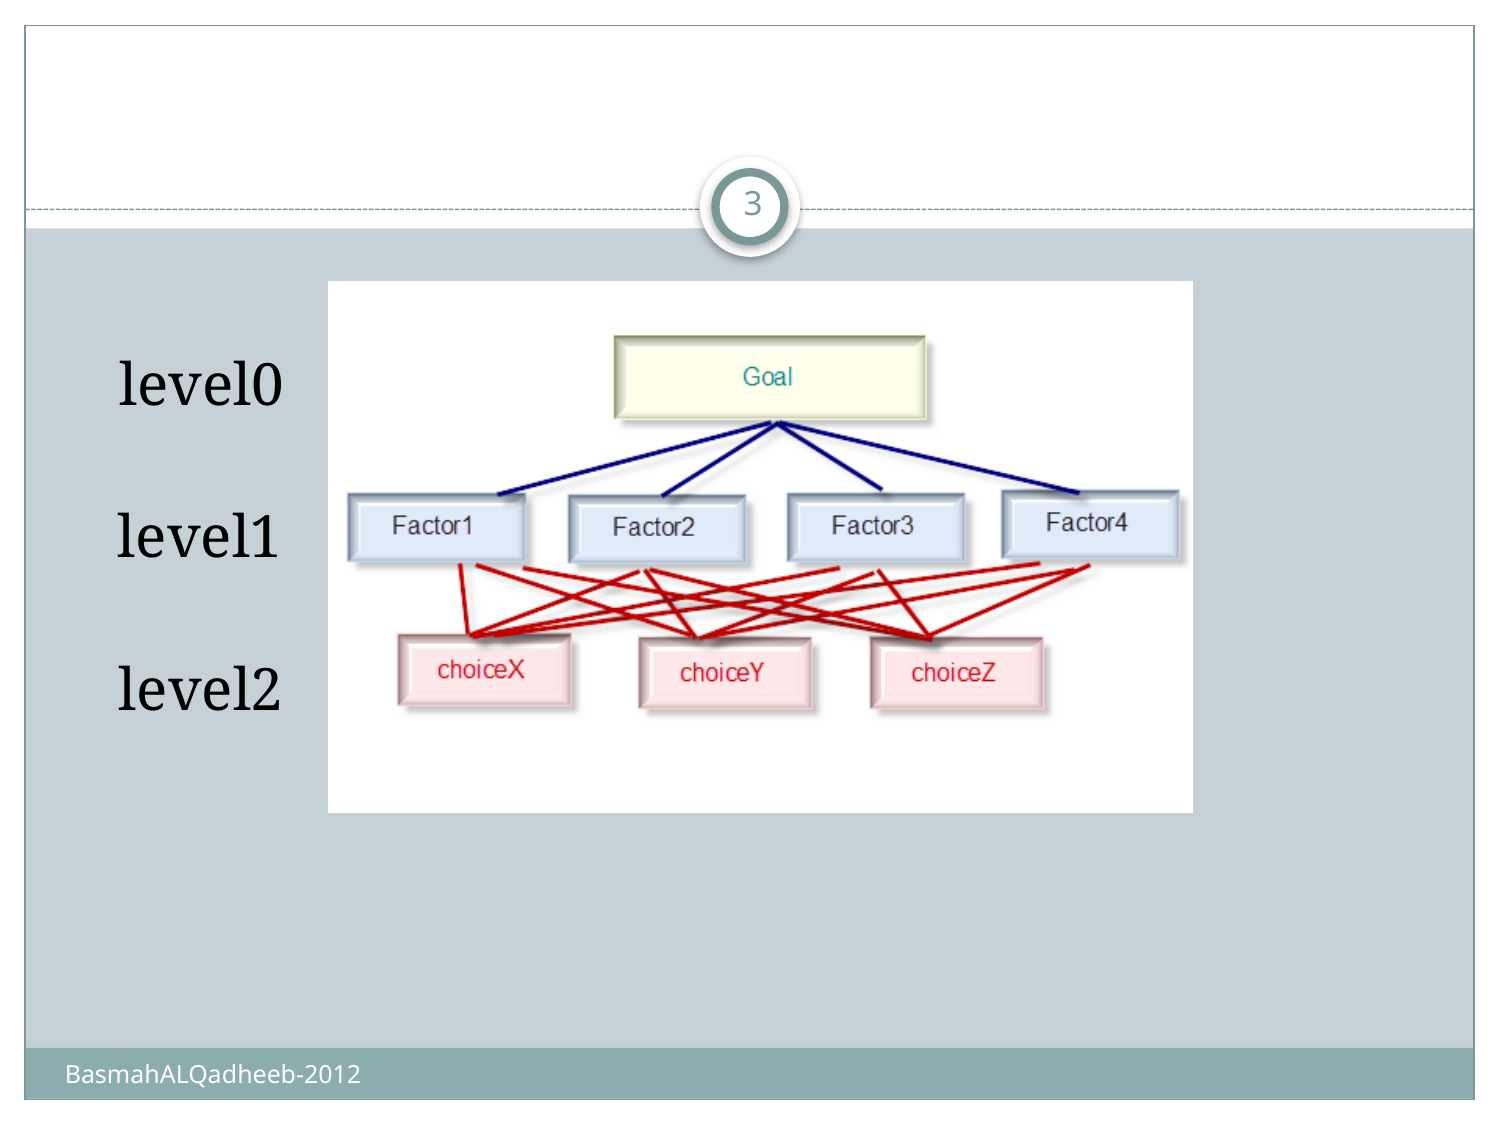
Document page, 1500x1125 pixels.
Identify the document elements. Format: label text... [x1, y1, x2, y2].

text_box level1 [103, 492, 298, 577]
slide_number 3 [715, 168, 791, 241]
text_box level0 [104, 339, 299, 425]
footer BasmahALQadheeb-2012 [50, 1051, 638, 1112]
text_box level2 [104, 644, 299, 730]
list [327, 280, 1193, 813]
